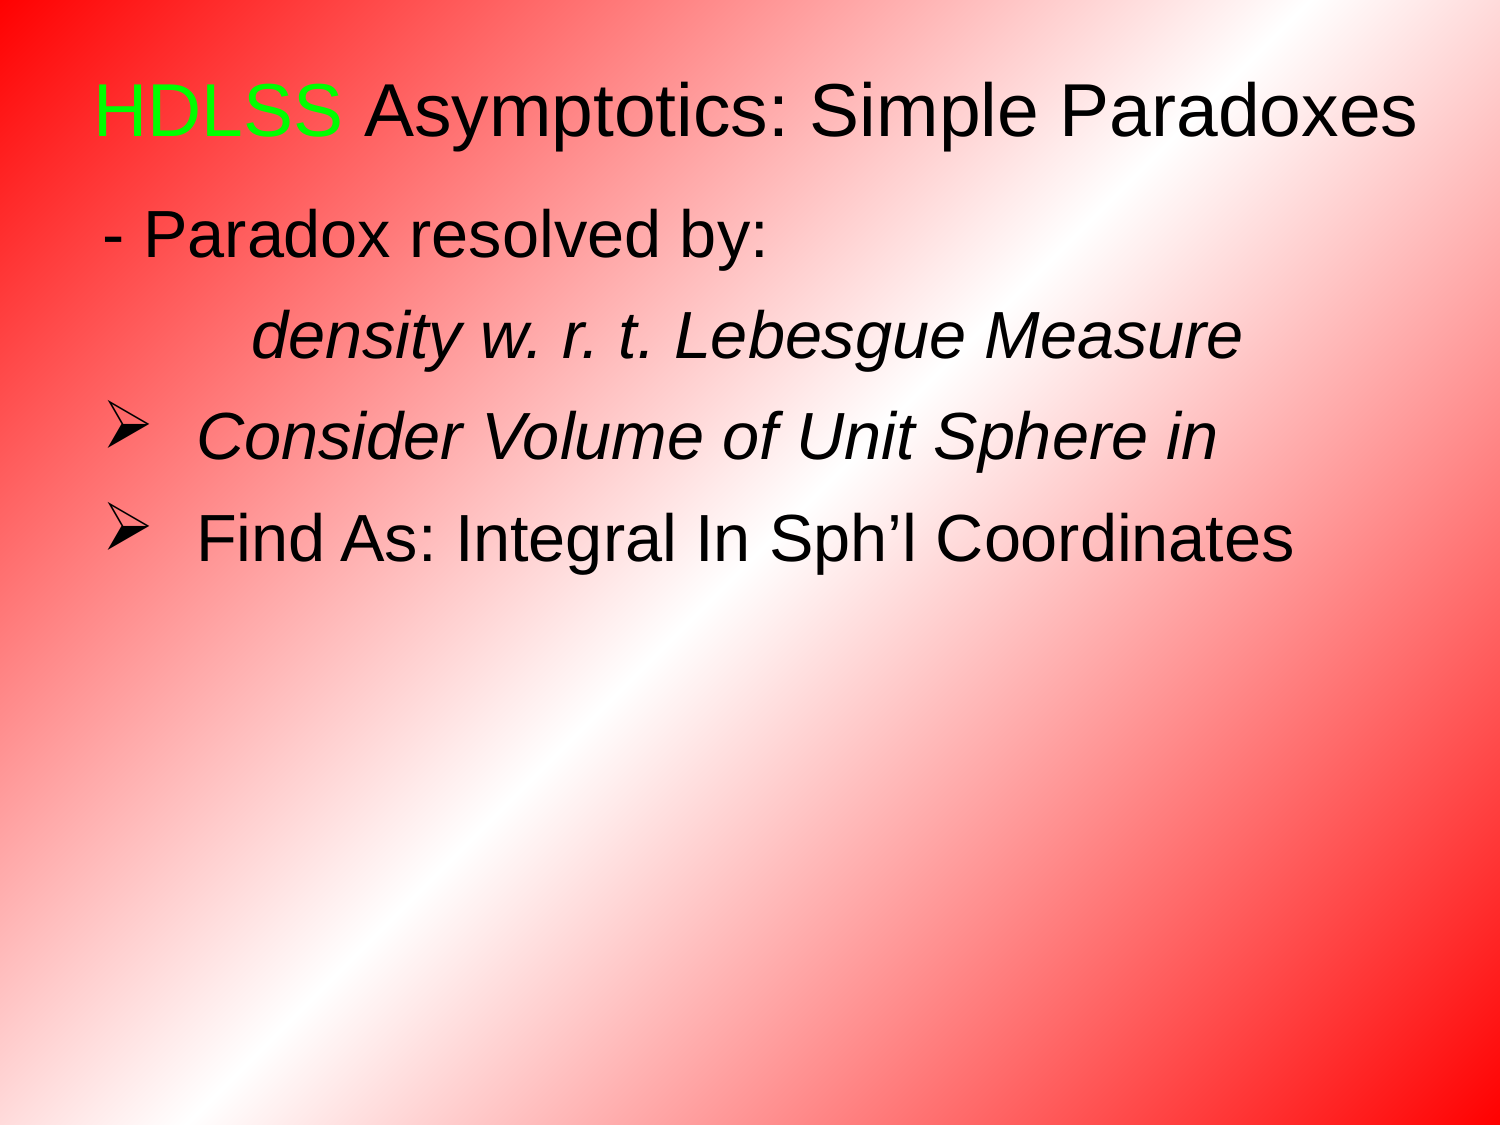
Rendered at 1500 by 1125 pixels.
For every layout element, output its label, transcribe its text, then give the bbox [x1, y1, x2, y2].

title HDLSS Asymptotics: Simple Paradoxes [50, 24, 1463, 188]
